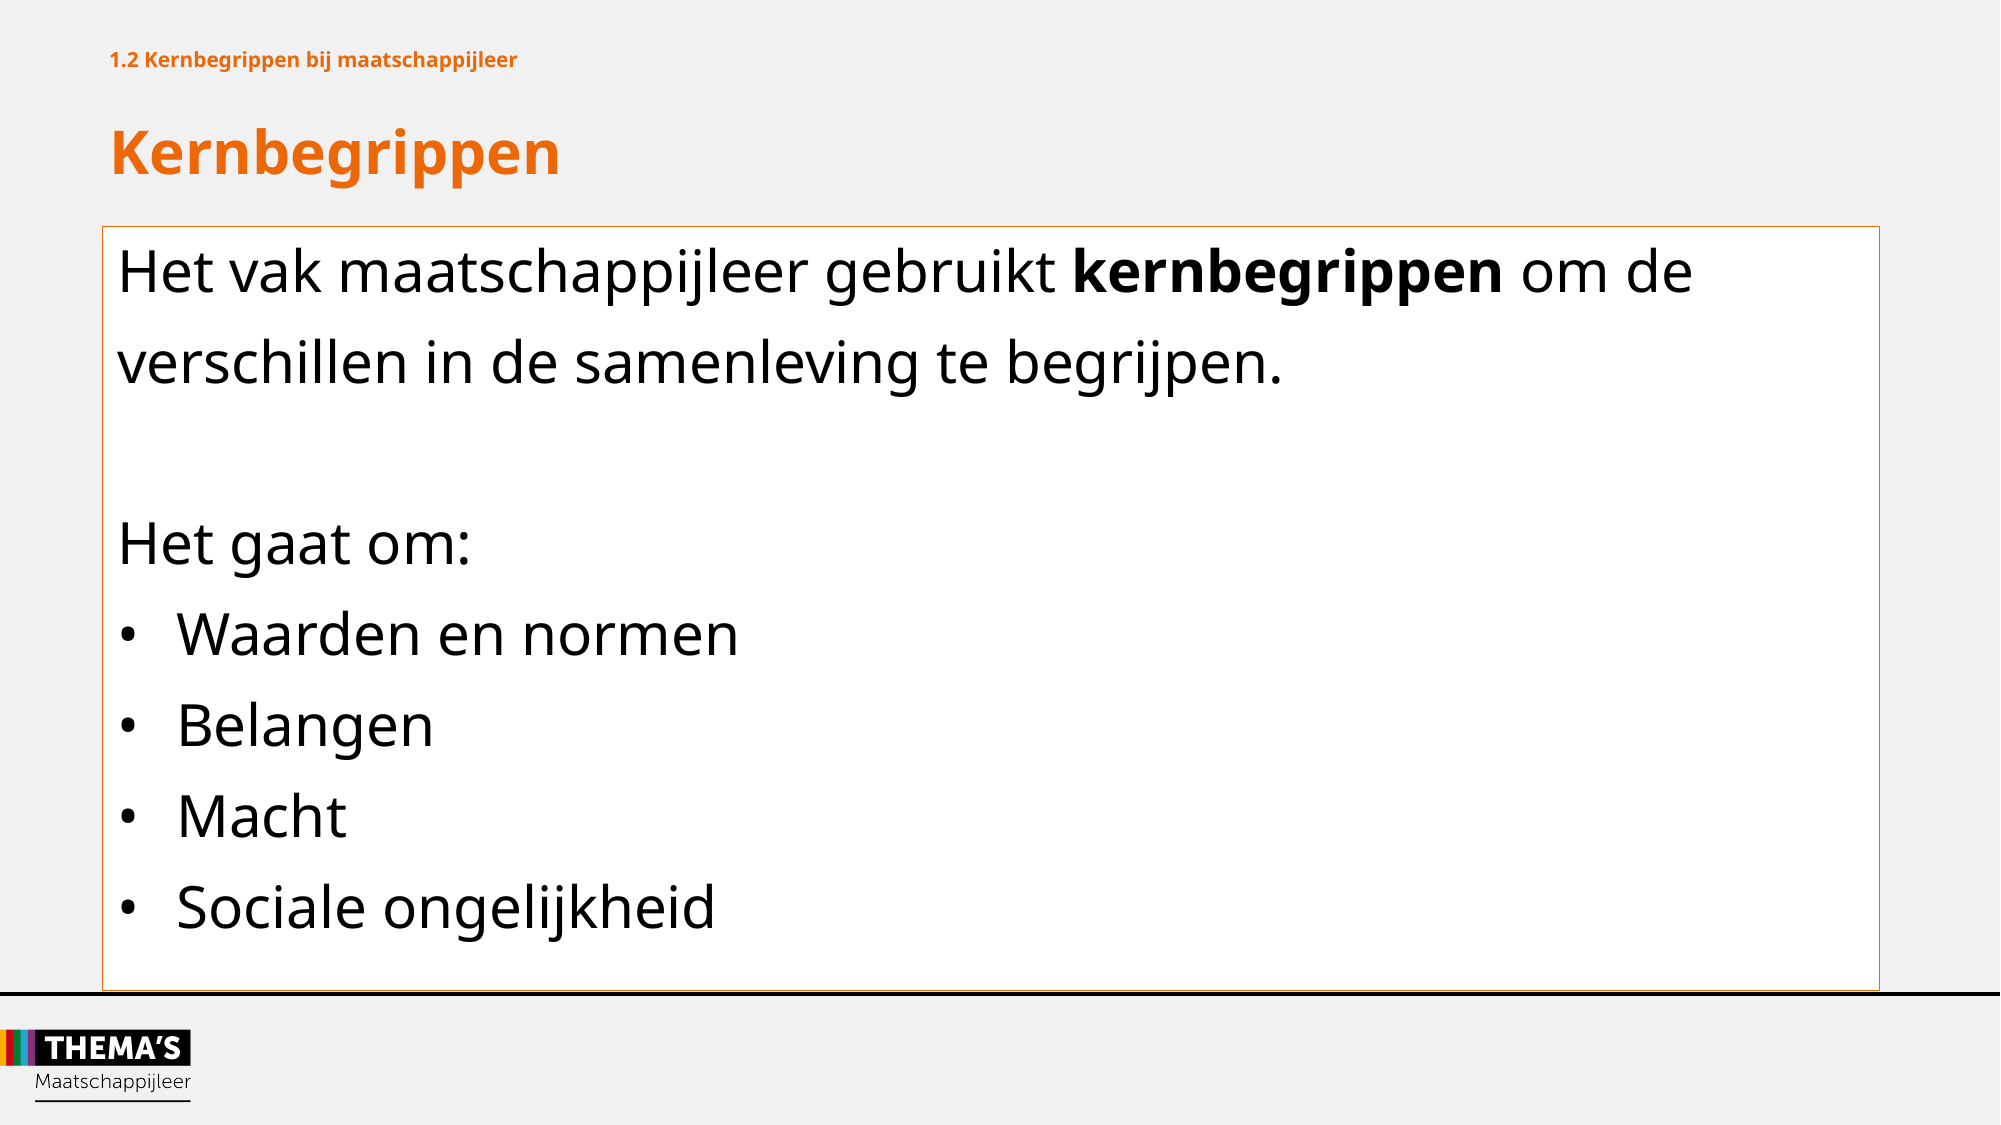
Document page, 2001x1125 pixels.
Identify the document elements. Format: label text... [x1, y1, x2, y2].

list Kernbegrippen [94, 114, 1879, 205]
picture [0, 993, 203, 1125]
list Het vak maatschappijleer gebruikt kernbegrippen om de verschillen in de samenleving te begrijpen. Het gaat om: • Waarden en normen • Belangen • Macht • Sociale ongelijkheid [102, 226, 1880, 991]
list 1.2 Kernbegrippen bij maatschappijleer [94, 33, 941, 88]
